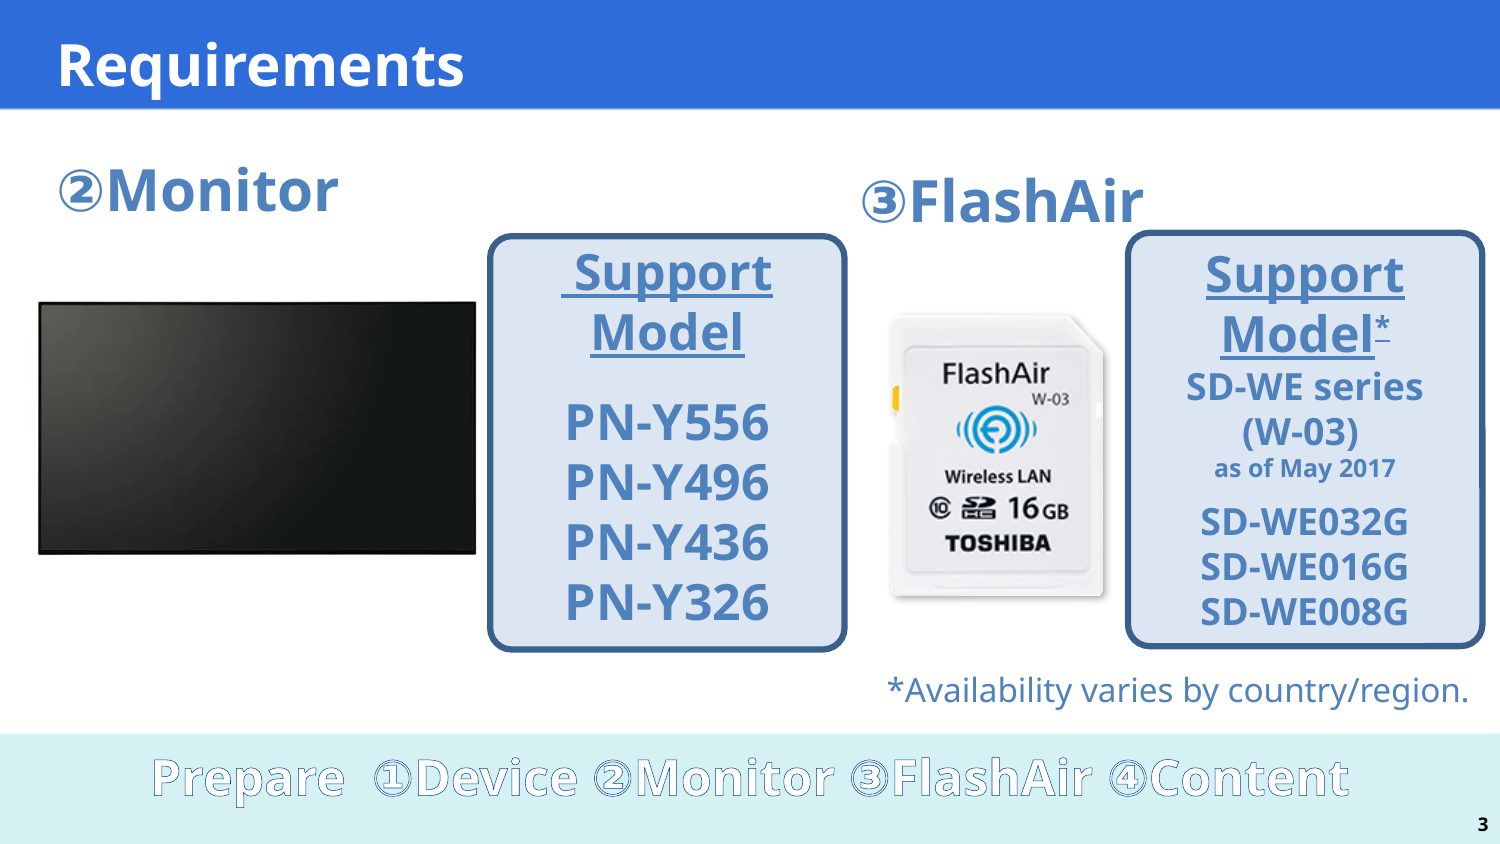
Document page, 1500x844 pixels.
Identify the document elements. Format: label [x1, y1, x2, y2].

text_box [29, 145, 845, 653]
picture [0, 0, 1500, 844]
text_box [844, 156, 1500, 718]
